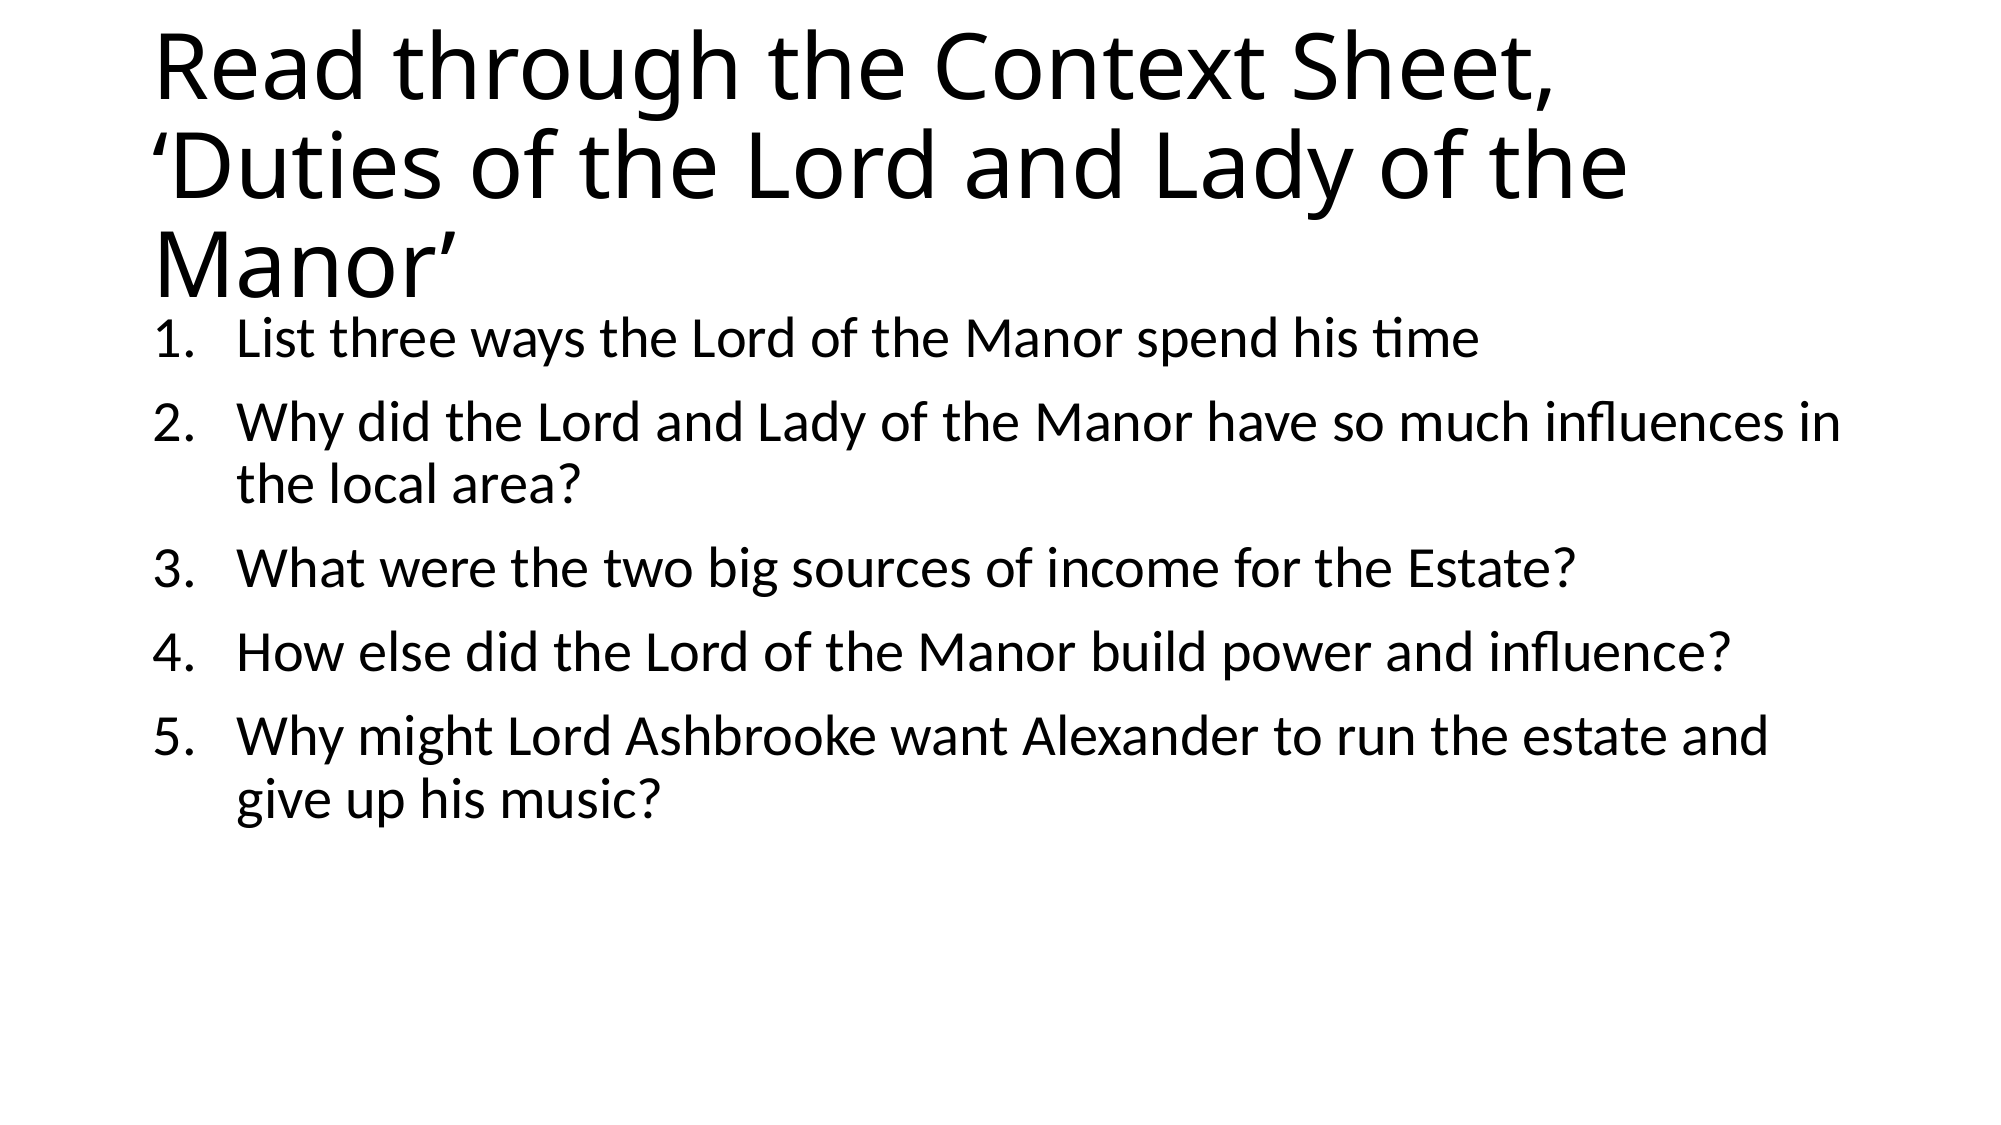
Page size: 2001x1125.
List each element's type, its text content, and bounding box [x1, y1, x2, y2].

title Read through the Context Sheet, ‘Duties of the Lord and Lady of the Manor’ [137, 59, 1863, 278]
list List three ways the Lord of the Manor spend his time Why did the Lord and Lady of the Manor have so much influences in the local area? What were the two big sources of income for the Estate? How else did the Lord of the Manor build power and influence? Why might Lord Ashbrooke want Alexander to run the estate and give up his music? [137, 299, 1863, 1014]
